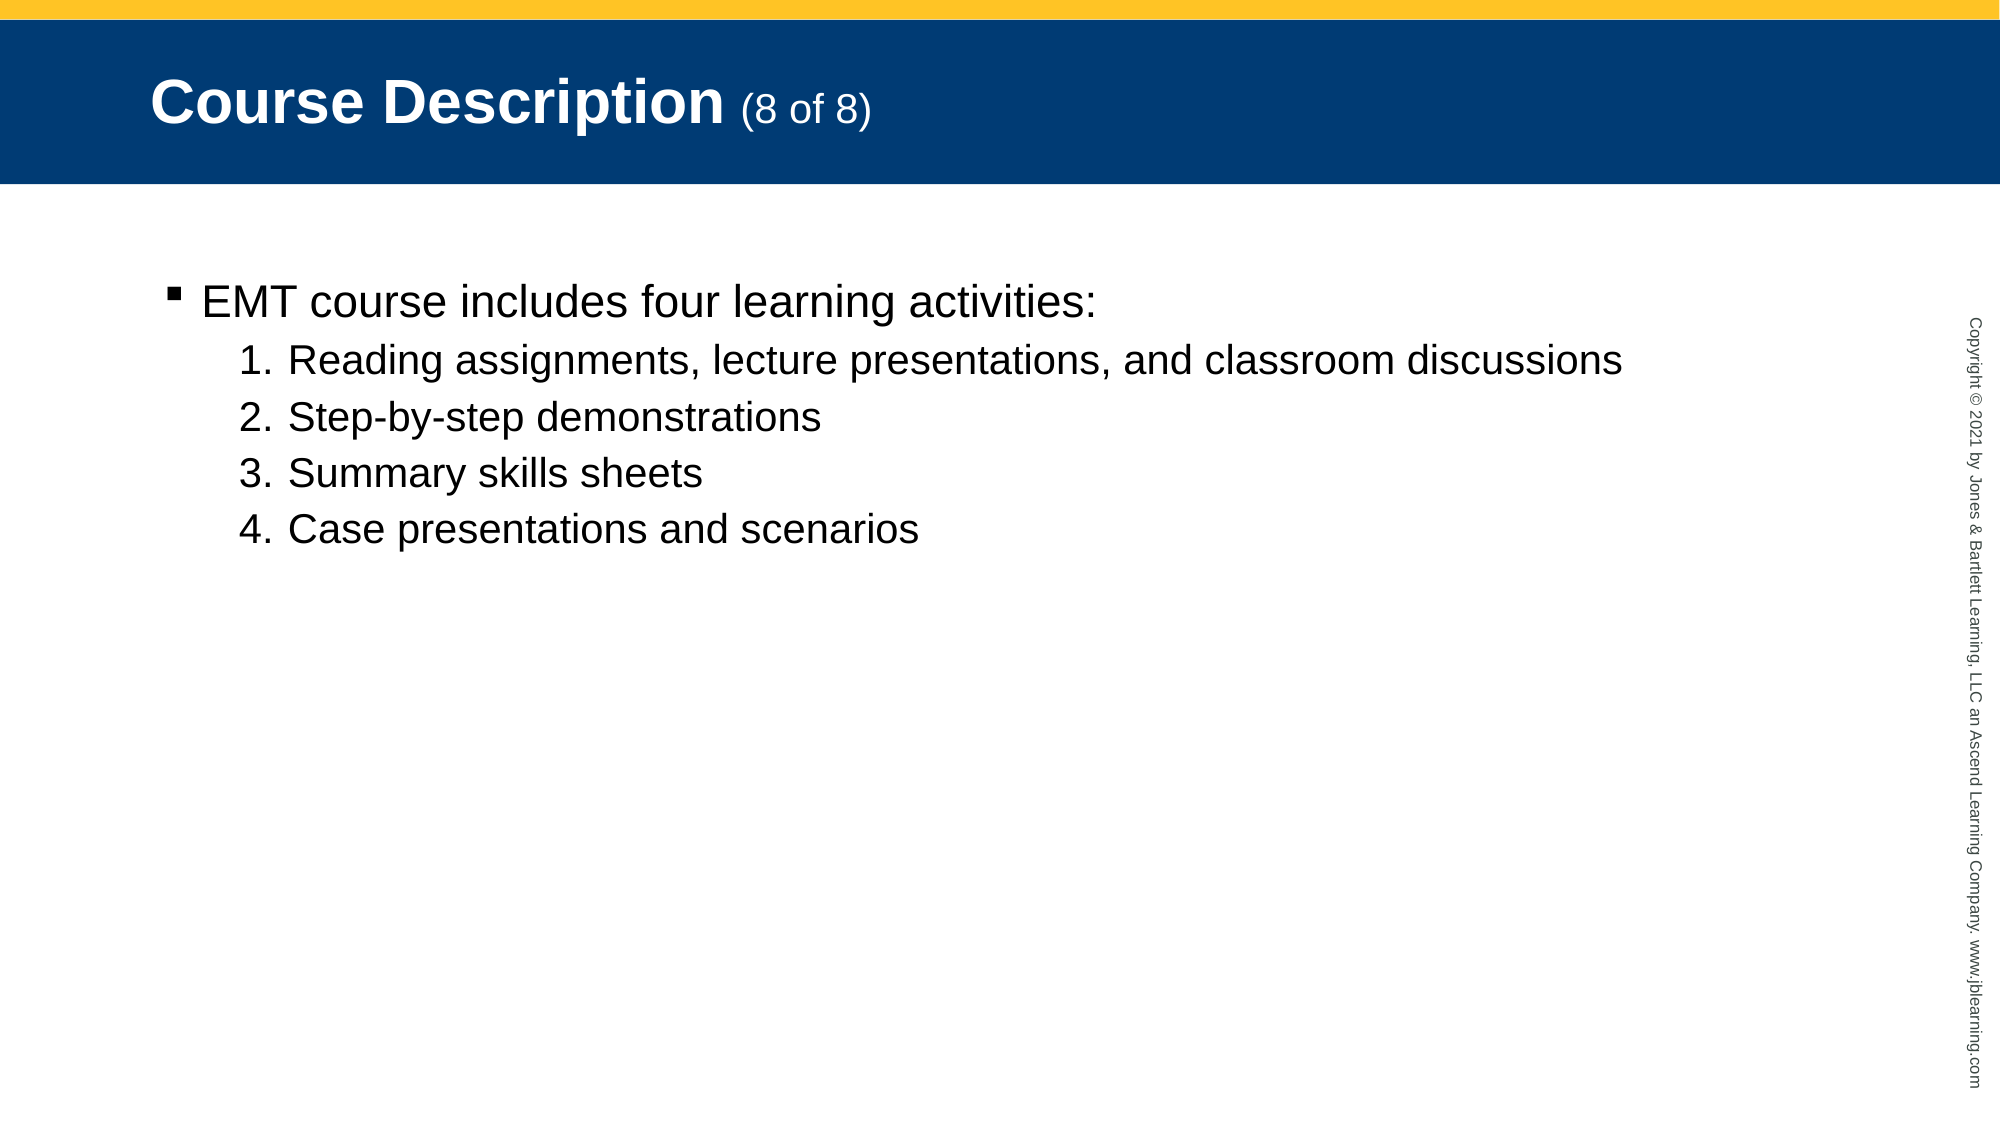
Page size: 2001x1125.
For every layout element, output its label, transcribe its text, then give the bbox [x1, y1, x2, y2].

text_box Course Description (8 of 8) [0, 19, 2000, 185]
list EMT course includes four learning activities: Reading assignments, lecture presentations, and classroom discussions Step-by-step demonstrations Summary skills sheets Case presentations and scenarios [148, 241, 1861, 896]
